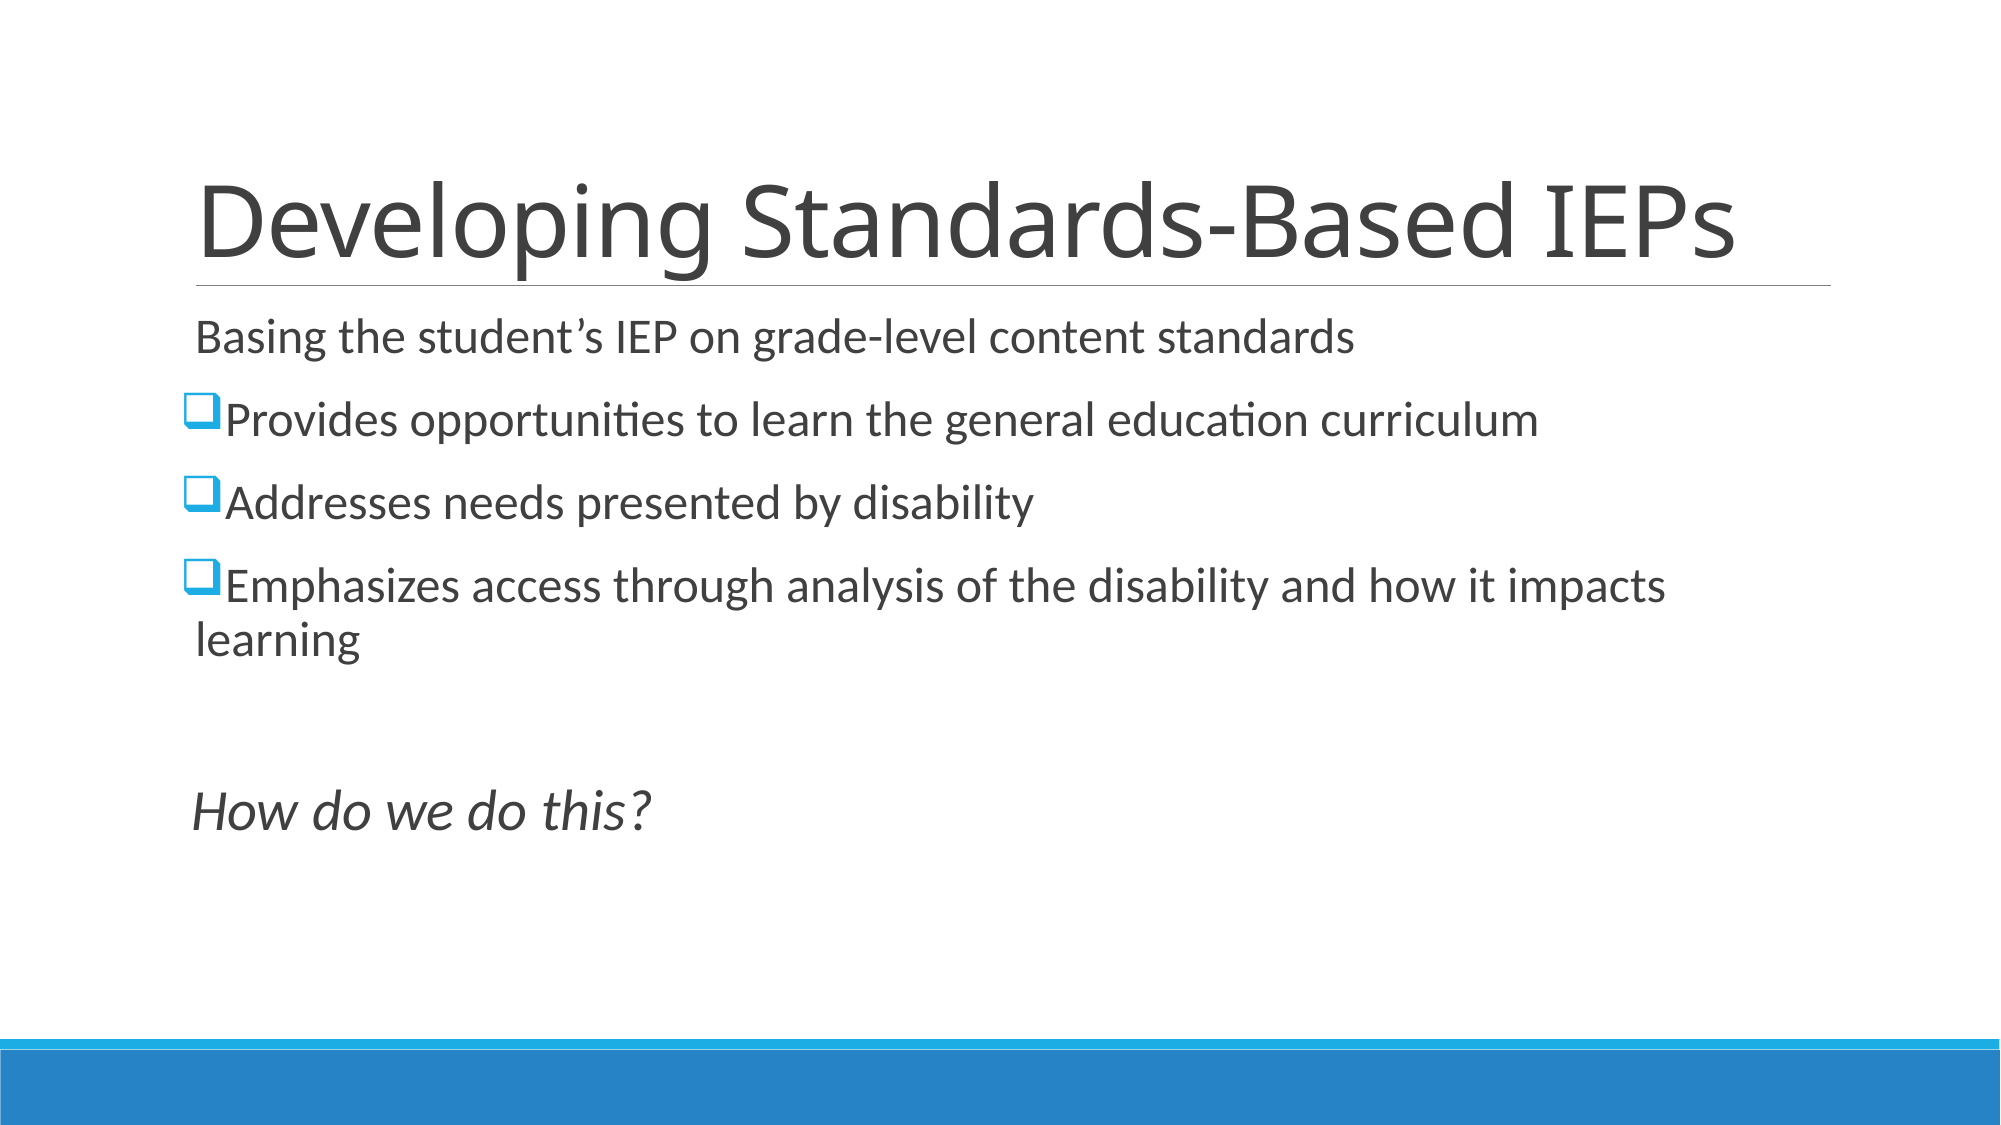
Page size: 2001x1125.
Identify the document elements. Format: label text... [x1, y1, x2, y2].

title Developing Standards-Based IEPs [180, 47, 1830, 285]
list Basing the student’s IEP on grade-level content standards Provides opportunities to learn the general education curriculum Addresses needs presented by disability Emphasizes access through analysis of the disability and how it impacts learning How do we do this? [180, 302, 1830, 963]
